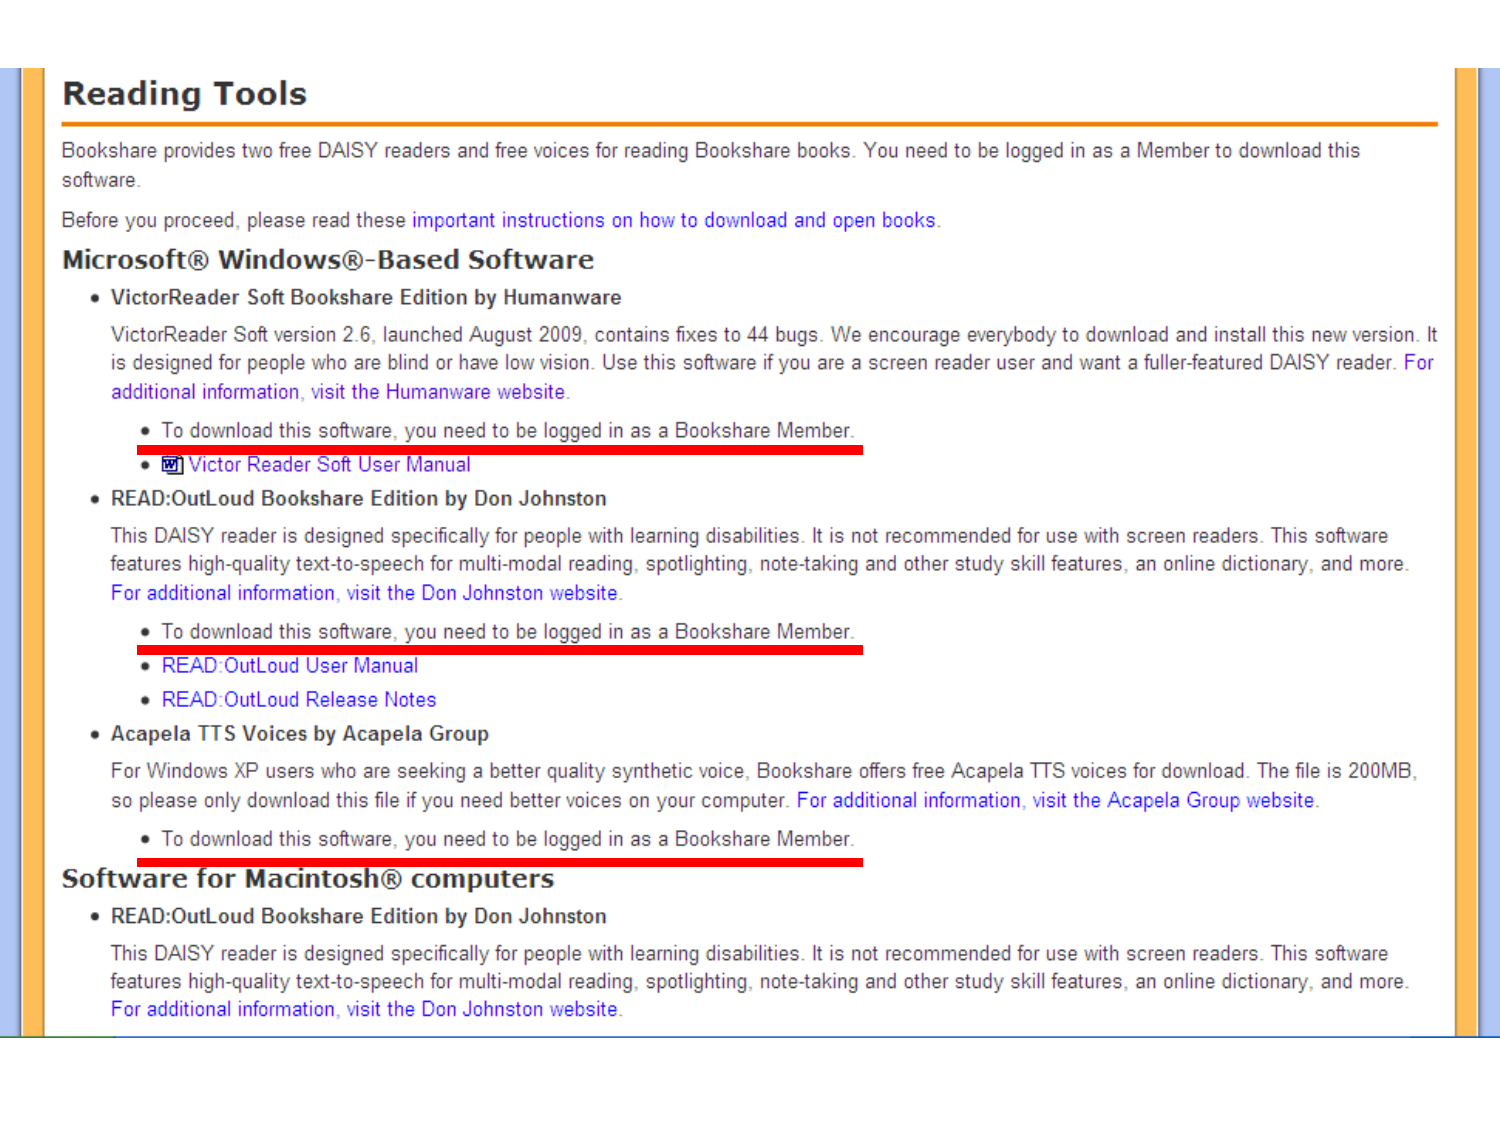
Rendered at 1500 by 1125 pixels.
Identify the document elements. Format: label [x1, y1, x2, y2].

picture [0, 68, 1500, 1038]
